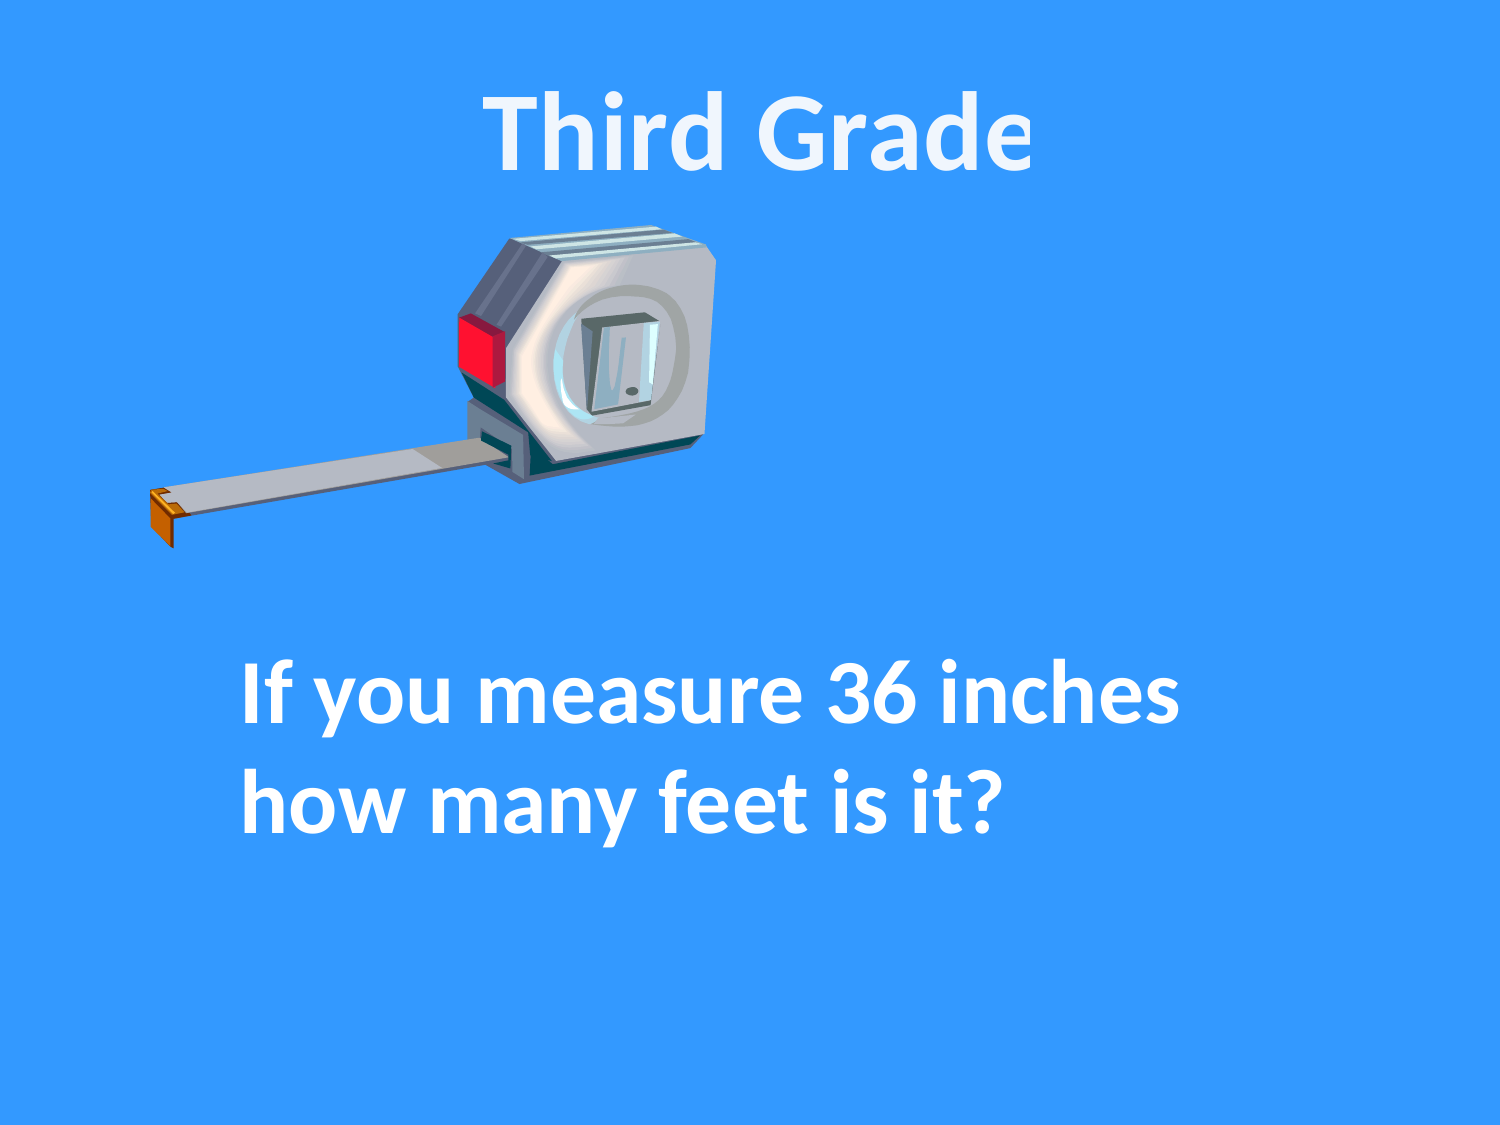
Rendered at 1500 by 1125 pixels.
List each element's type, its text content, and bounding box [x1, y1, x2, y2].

text_box If you measure 36 inches how many feet is it? [224, 624, 1275, 860]
text_box Third Grade [199, 49, 1325, 200]
picture [149, 224, 717, 549]
